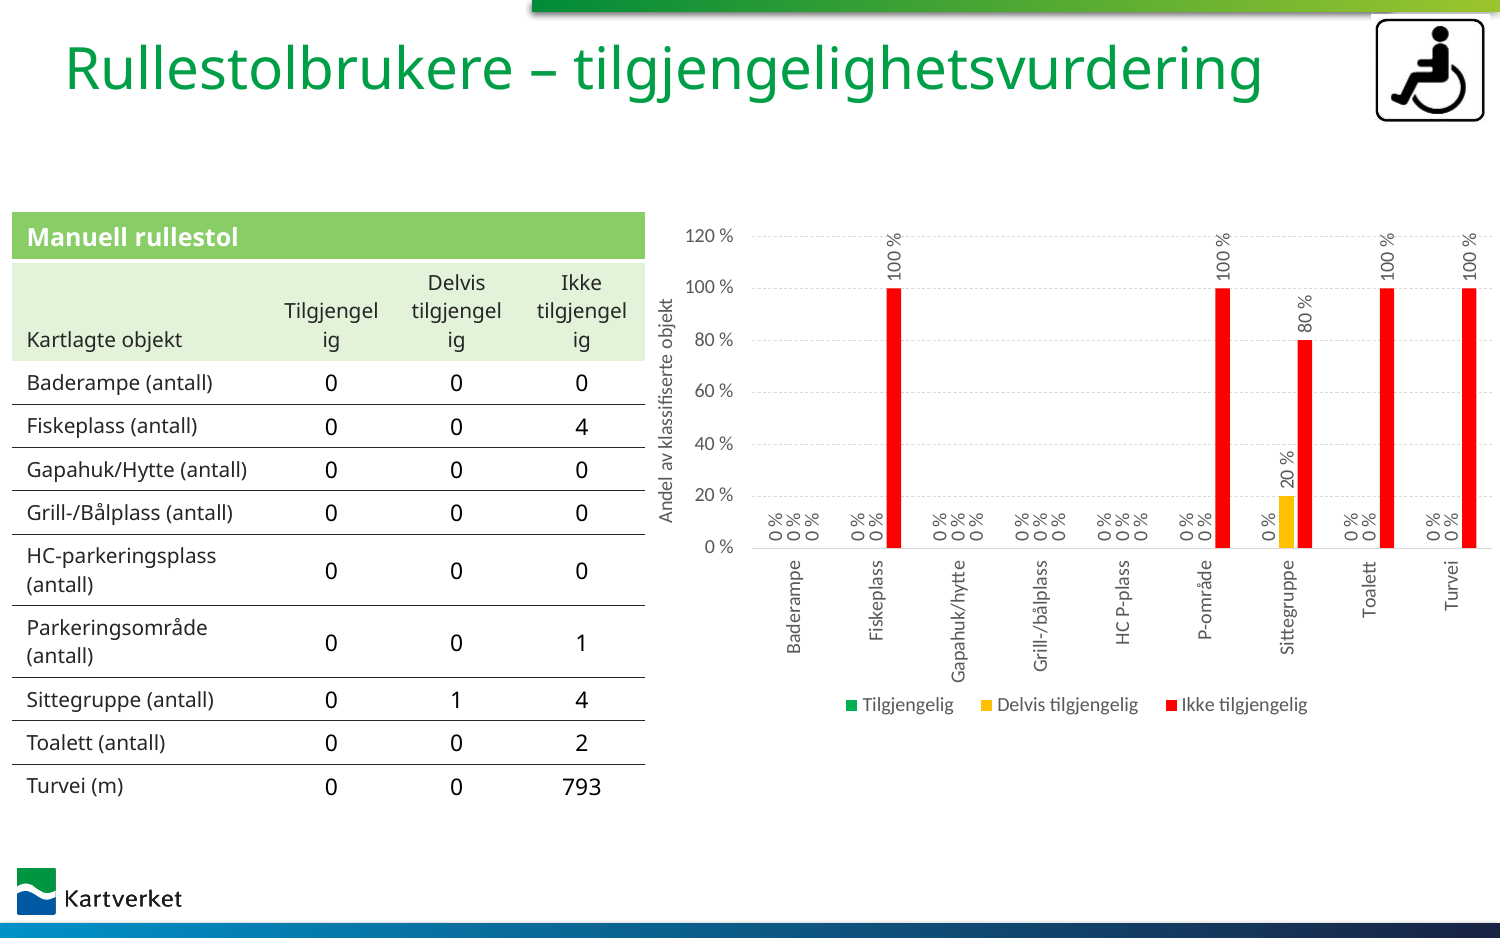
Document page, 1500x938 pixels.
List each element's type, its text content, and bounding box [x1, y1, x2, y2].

table_cell Tilgjengelig [269, 263, 394, 361]
table_cell 4 [519, 678, 638, 720]
table_cell 0 [519, 448, 638, 490]
table_cell 0 [269, 721, 394, 764]
table_cell 0 [269, 491, 394, 534]
table_cell 793 [519, 765, 645, 807]
table_cell 0 [394, 448, 519, 490]
table_cell 4 [519, 405, 638, 447]
table_cell Kartlagte objekt [12, 263, 269, 361]
table_cell Parkeringsområde (antall) [12, 606, 269, 677]
table_cell Gapahuk/Hytte (antall) [12, 448, 269, 490]
table_header Manuell rullestol [12, 212, 645, 259]
table_cell 0 [269, 765, 394, 807]
table_cell 0 [269, 448, 394, 490]
table_cell 0 [519, 361, 638, 404]
table_cell 1 [394, 678, 519, 720]
table_cell 0 [394, 405, 519, 447]
table_cell 0 [269, 405, 394, 447]
table_cell 0 [269, 535, 394, 605]
table_cell Ikke tilgjengelig [519, 263, 638, 361]
table_cell 0 [269, 606, 394, 677]
table_cell 0 [394, 765, 519, 807]
table_cell 0 [394, 606, 519, 677]
text_box Rullestolbrukere – tilgjengelighetsvurdering [49, 12, 1372, 109]
table_cell 0 [519, 491, 638, 534]
table_cell HC-parkeringsplass (antall) [12, 535, 269, 605]
picture [1371, 13, 1491, 127]
table_cell Toalett (antall) [12, 721, 269, 764]
table_cell 0 [394, 535, 519, 605]
table_cell 0 [269, 678, 394, 720]
table_cell Delvis tilgjengelig [394, 263, 519, 361]
table_cell Sittegruppe (antall) [12, 678, 269, 720]
table_cell Grill-/Bålplass (antall) [12, 491, 269, 534]
table_cell 0 [394, 491, 519, 534]
table_cell Fiskeplass (antall) [12, 405, 269, 447]
table_cell 0 [394, 361, 519, 404]
table_cell 0 [394, 721, 519, 764]
table_cell 0 [269, 361, 394, 404]
table_cell 2 [519, 721, 645, 764]
table_cell 0 [519, 535, 638, 605]
table_cell Baderampe (antall) [12, 361, 269, 404]
table_cell 1 [519, 606, 638, 677]
picture [643, 218, 1500, 728]
table_cell Turvei (m) [12, 765, 269, 807]
